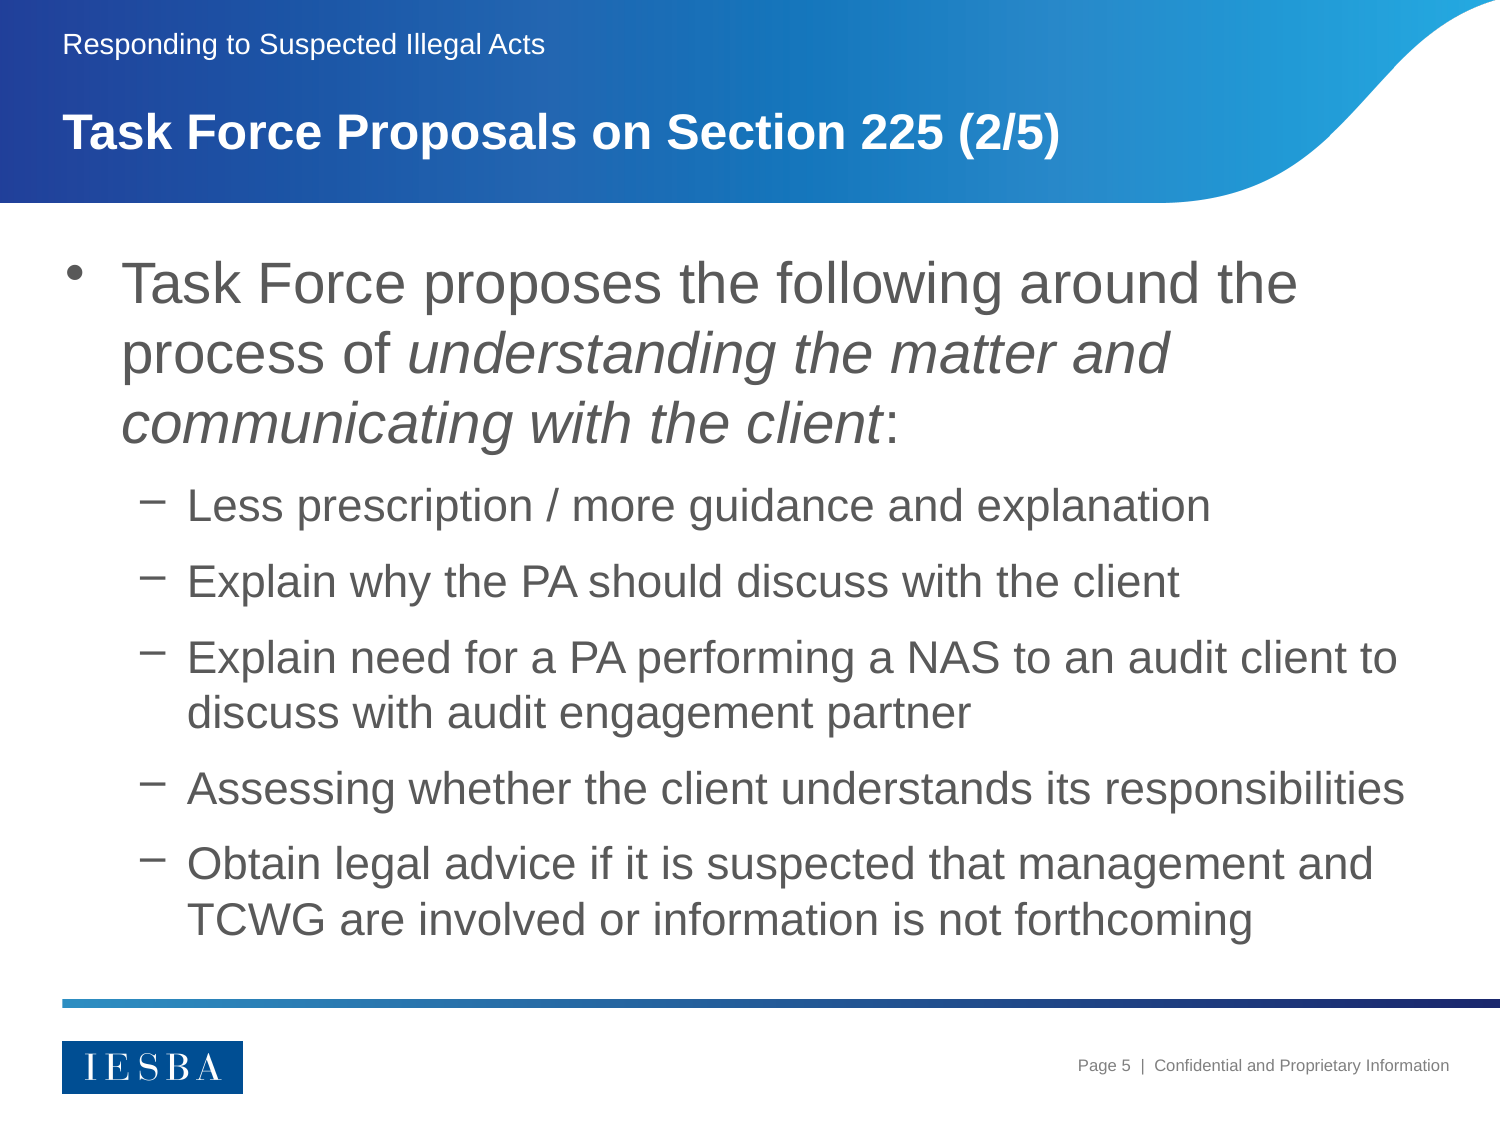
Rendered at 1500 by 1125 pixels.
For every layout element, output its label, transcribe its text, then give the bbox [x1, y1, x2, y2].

subtitle Responding to Suspected Illegal Acts [62, 24, 575, 80]
picture [0, 0, 1497, 203]
picture [62, 1041, 243, 1094]
list Task Force proposes the following around the process of understanding the matter and communicating with the client: Less prescription / more guidance and explanation Explain why the PA should discuss with the client Explain need for a PA performing a NAS to an audit client to discuss with audit engagement partner Assessing whether the client understands its responsibilities Obtain legal advice if it is suspected that management and TCWG are involved or information is not forthcoming [50, 237, 1438, 988]
title Task Force Proposals on Section 225 (2/5) [62, 75, 1300, 184]
